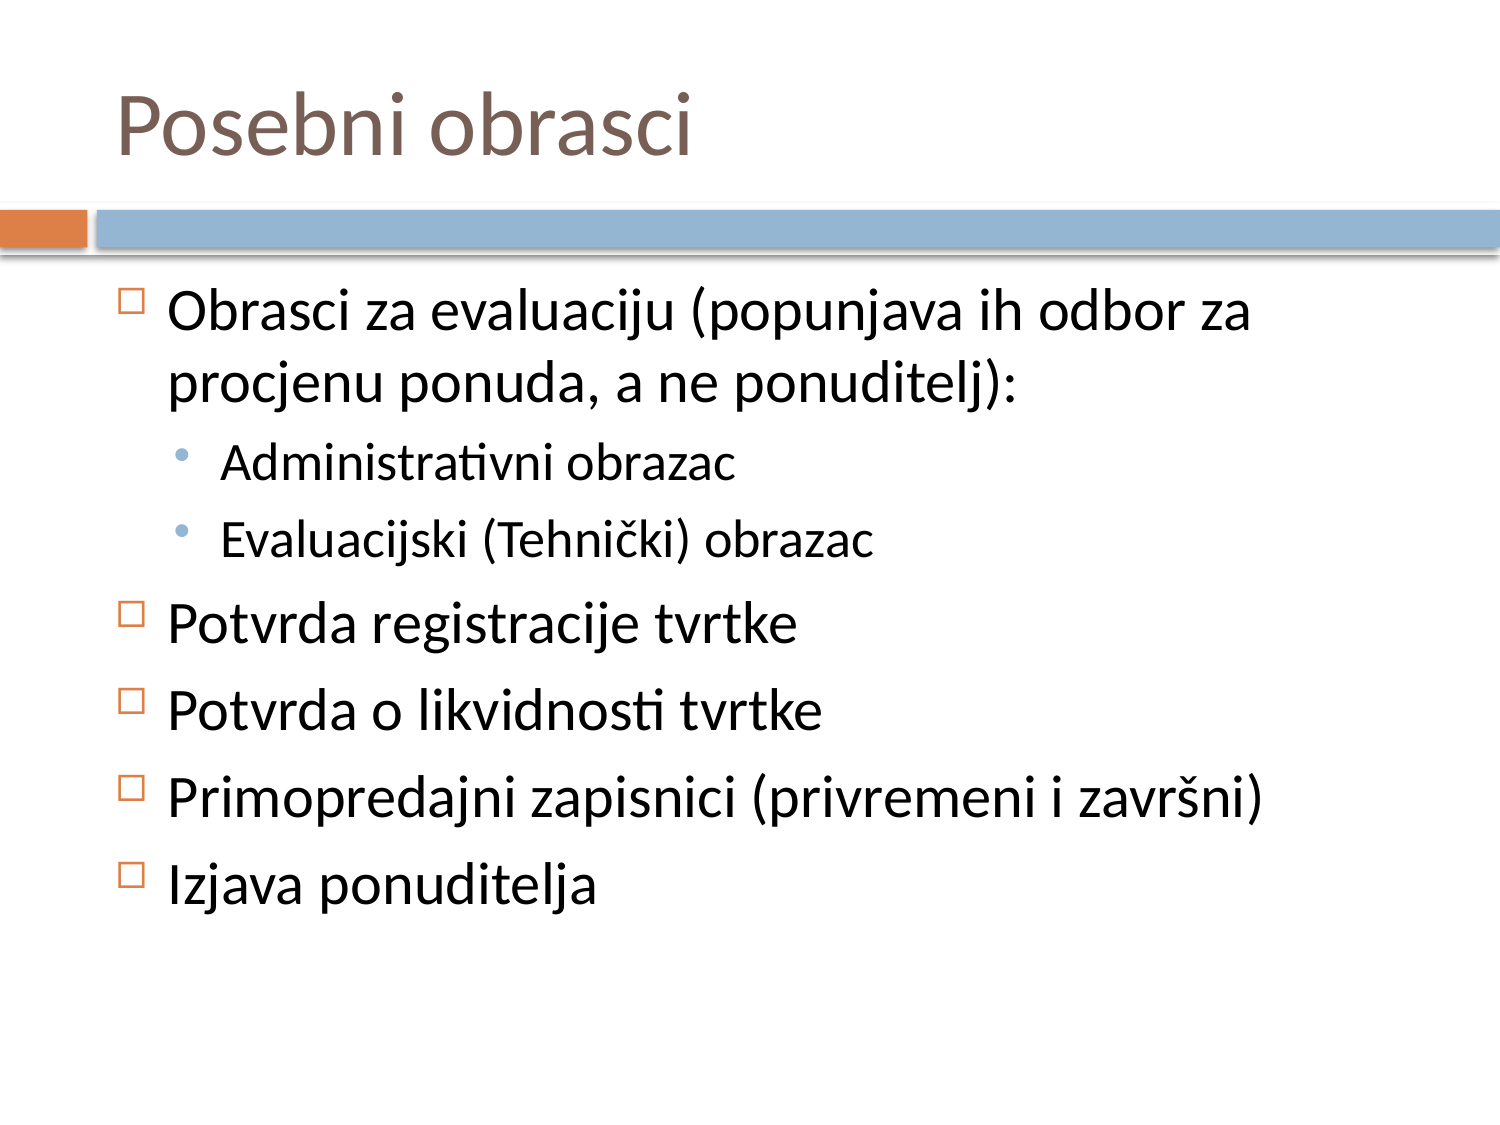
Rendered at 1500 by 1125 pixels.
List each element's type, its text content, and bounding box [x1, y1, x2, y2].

title Posebni obrasci [100, 37, 1439, 201]
list Obrasci za evaluaciju (popunjava ih odbor za procjenu ponuda, a ne ponuditelj): Administrativni obrazac Evaluacijski (Tehnički) obrazac Potvrda registracije tvrtke Potvrda o likvidnosti tvrtke Primopredajni zapisnici (privremeni i završni) Izjava ponuditelja [100, 262, 1439, 1001]
